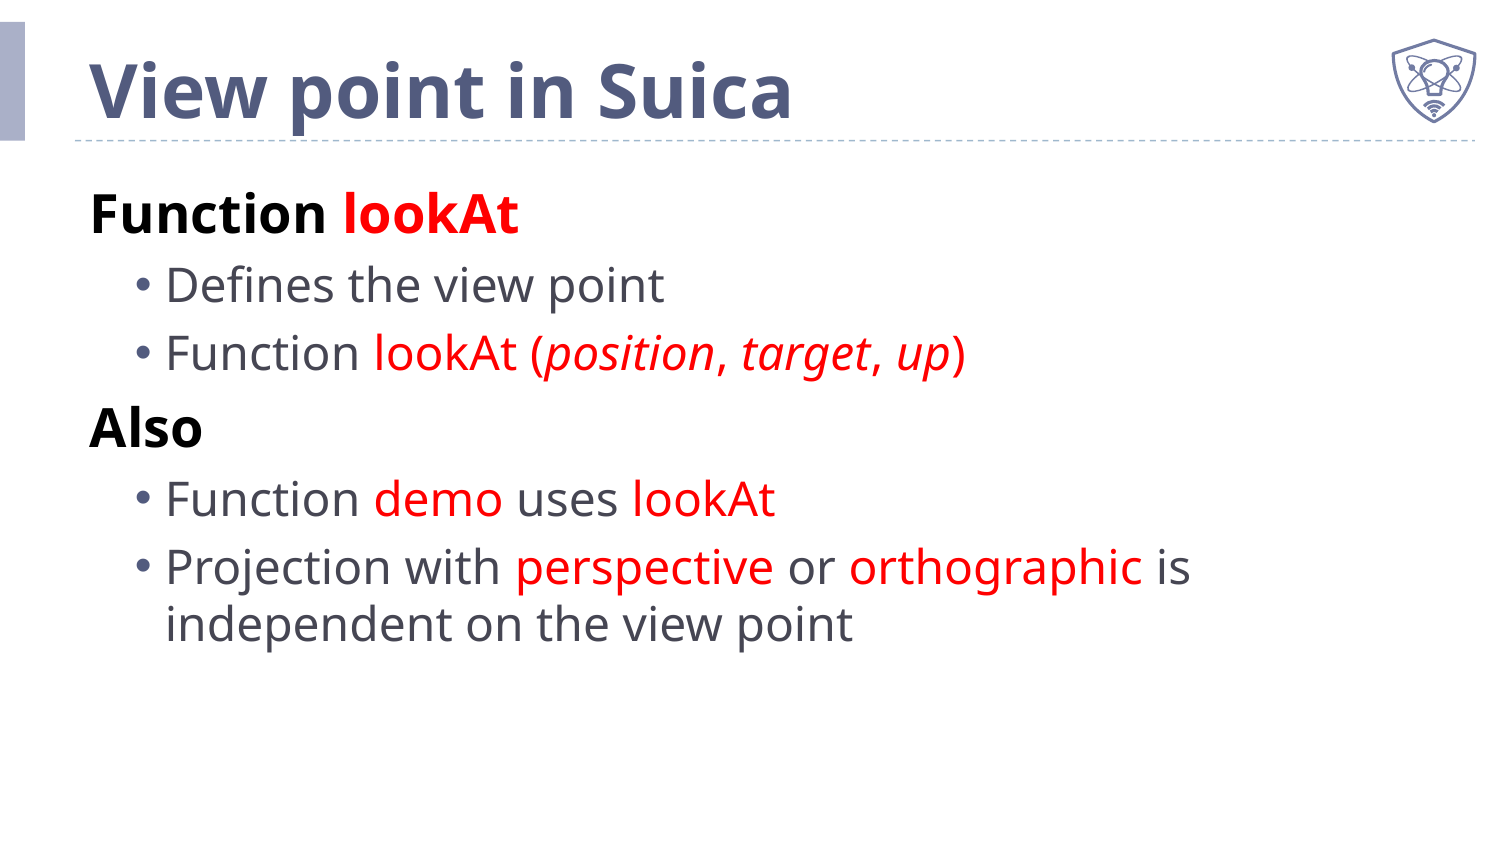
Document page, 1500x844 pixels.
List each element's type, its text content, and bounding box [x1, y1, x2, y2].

list Function lookAt Defines the view point Function lookAt (position, target, up) Also Function demo uses lookAt Projection with perspective or orthographic is independent on the view point [75, 171, 1475, 835]
title View point in Suica [75, 18, 1475, 141]
